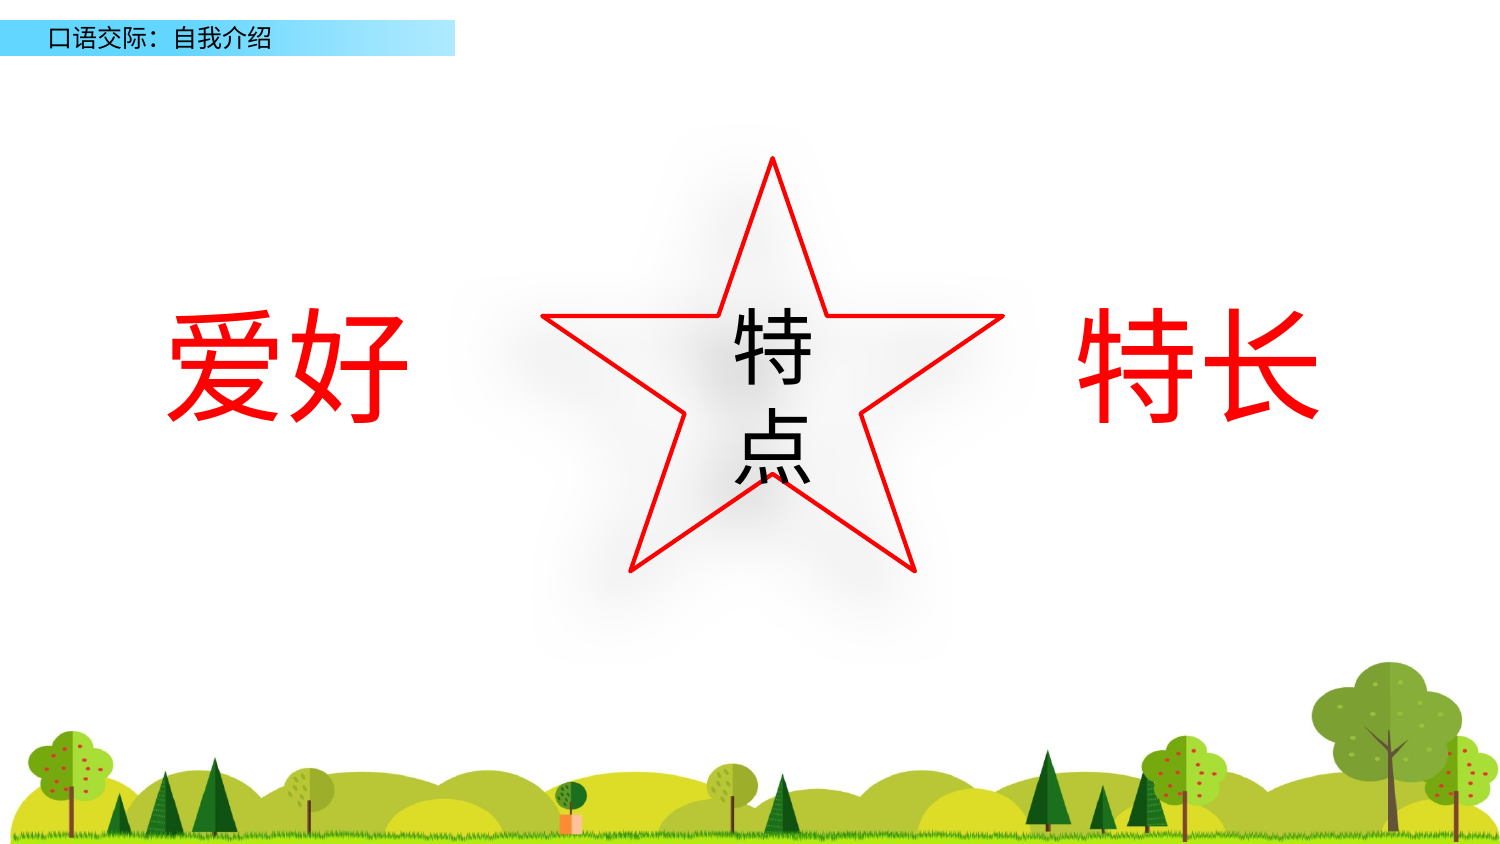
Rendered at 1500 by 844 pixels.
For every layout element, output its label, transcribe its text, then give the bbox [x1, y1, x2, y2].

text_box 爱好 [147, 281, 574, 447]
text_box 特长 [1058, 281, 1484, 447]
picture [10, 654, 1500, 844]
text_box 特点 [574, 155, 1005, 574]
